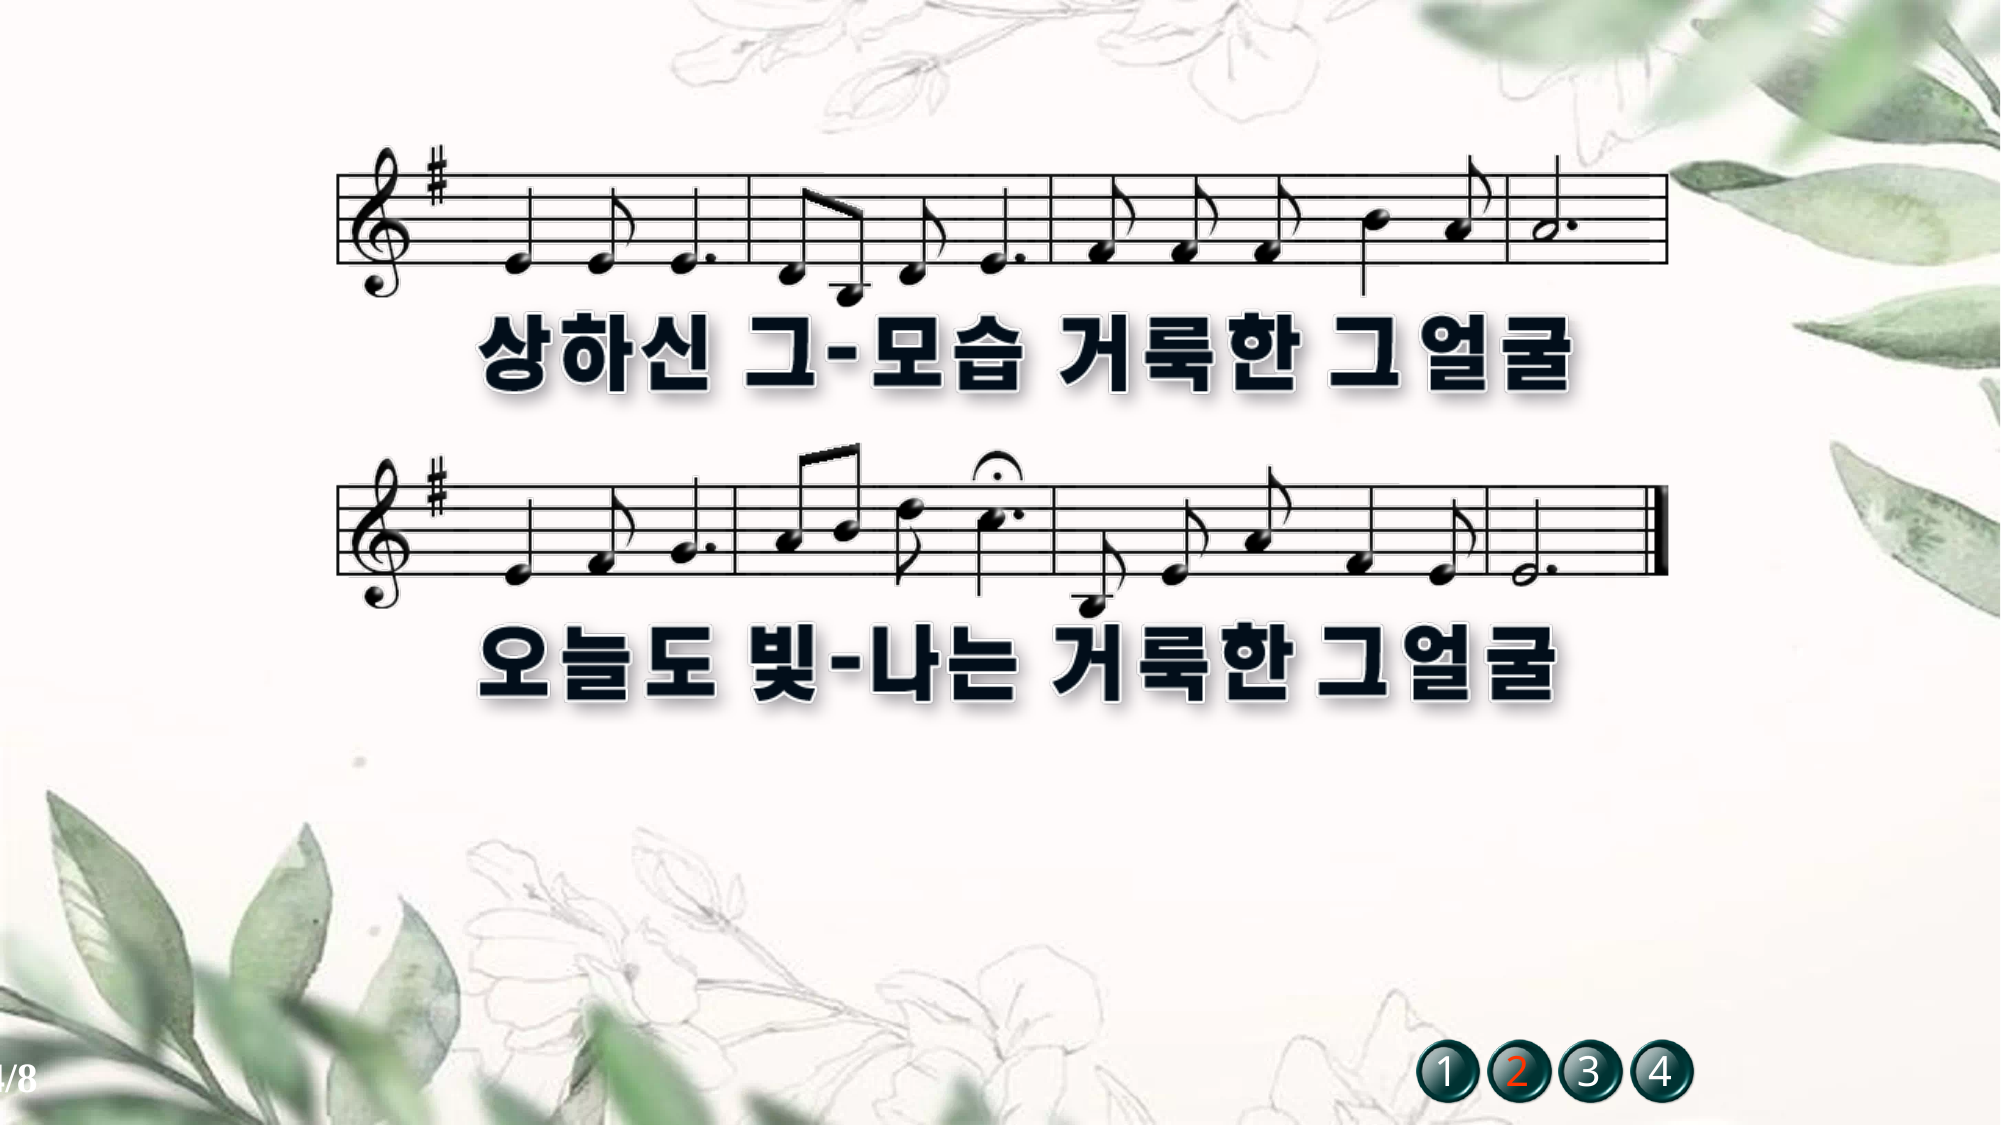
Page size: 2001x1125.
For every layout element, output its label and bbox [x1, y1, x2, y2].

picture [0, 0, 2001, 1125]
text_box [1484, 1035, 1555, 1106]
text_box [1555, 1035, 1626, 1106]
text_box [1413, 1035, 1484, 1106]
text_box [1627, 1035, 1697, 1106]
